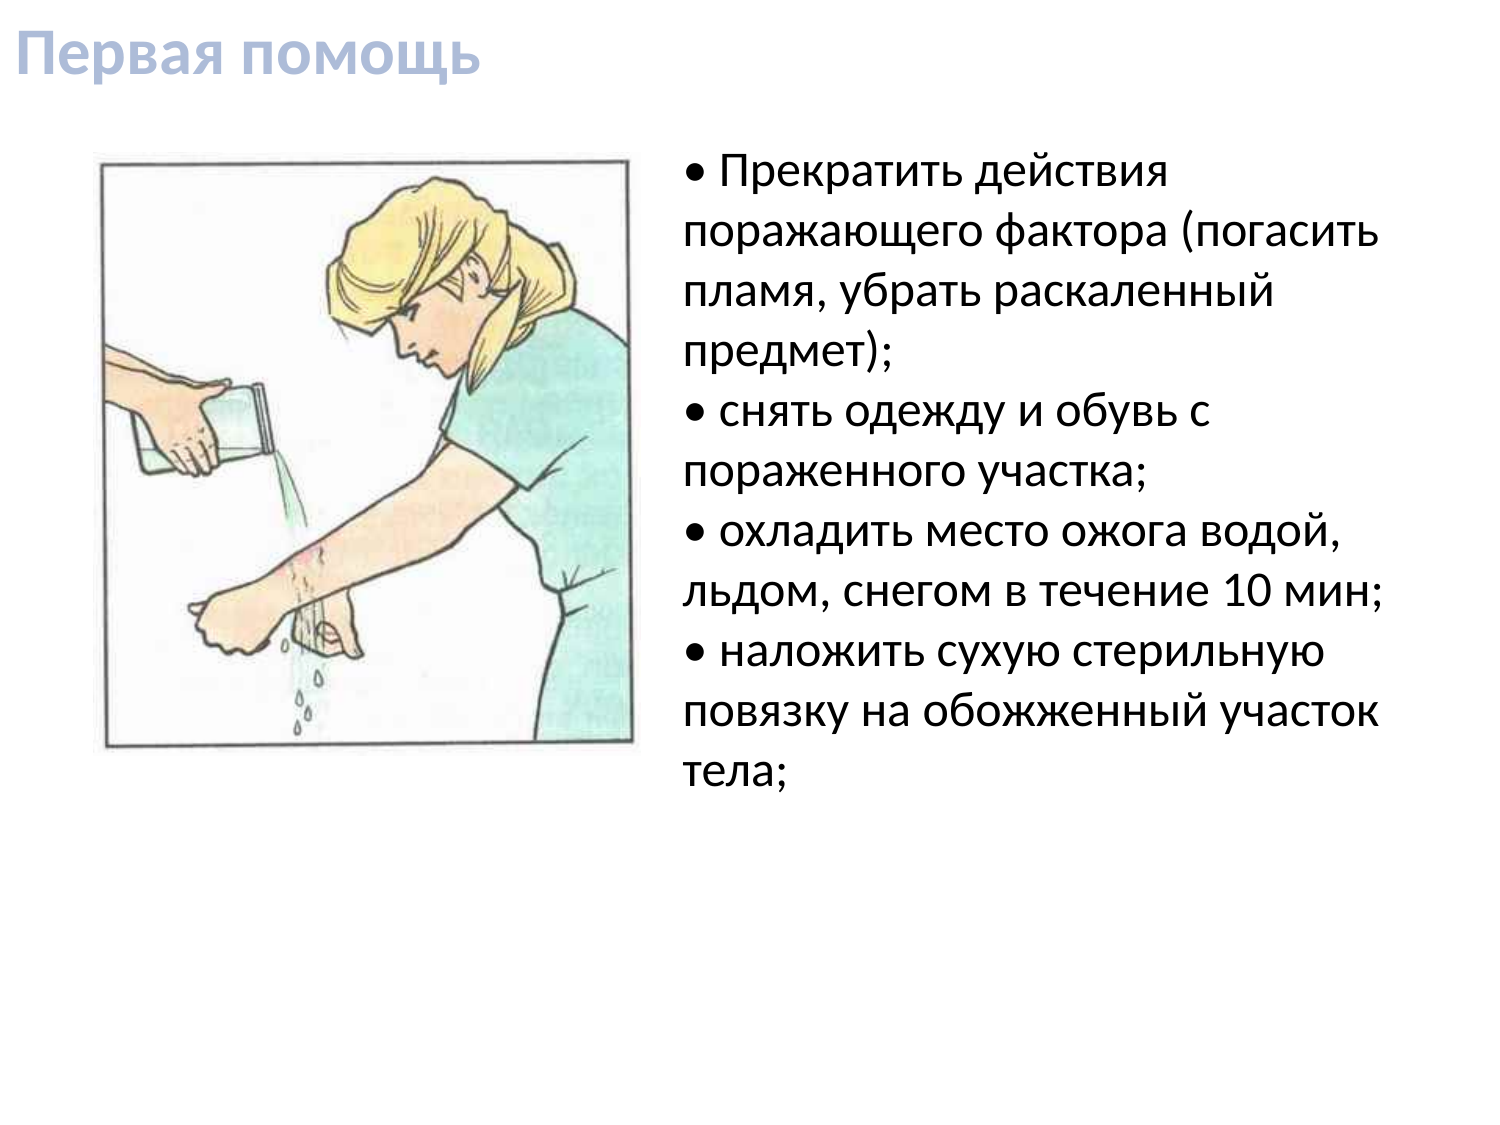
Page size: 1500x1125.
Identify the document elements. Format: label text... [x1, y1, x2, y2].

text_box Первая помощь [0, 0, 1500, 95]
picture [93, 152, 641, 756]
text_box • Прекратить действия поражающего фактора (погасить пламя, убрать раскаленный предмет); • снять одежду и обувь с пораженного участка; • охладить место ожога водой, льдом, снегом в течение 10 мин; • наложить сухую стерильную повязку на обожженный участок тела; [667, 128, 1465, 864]
